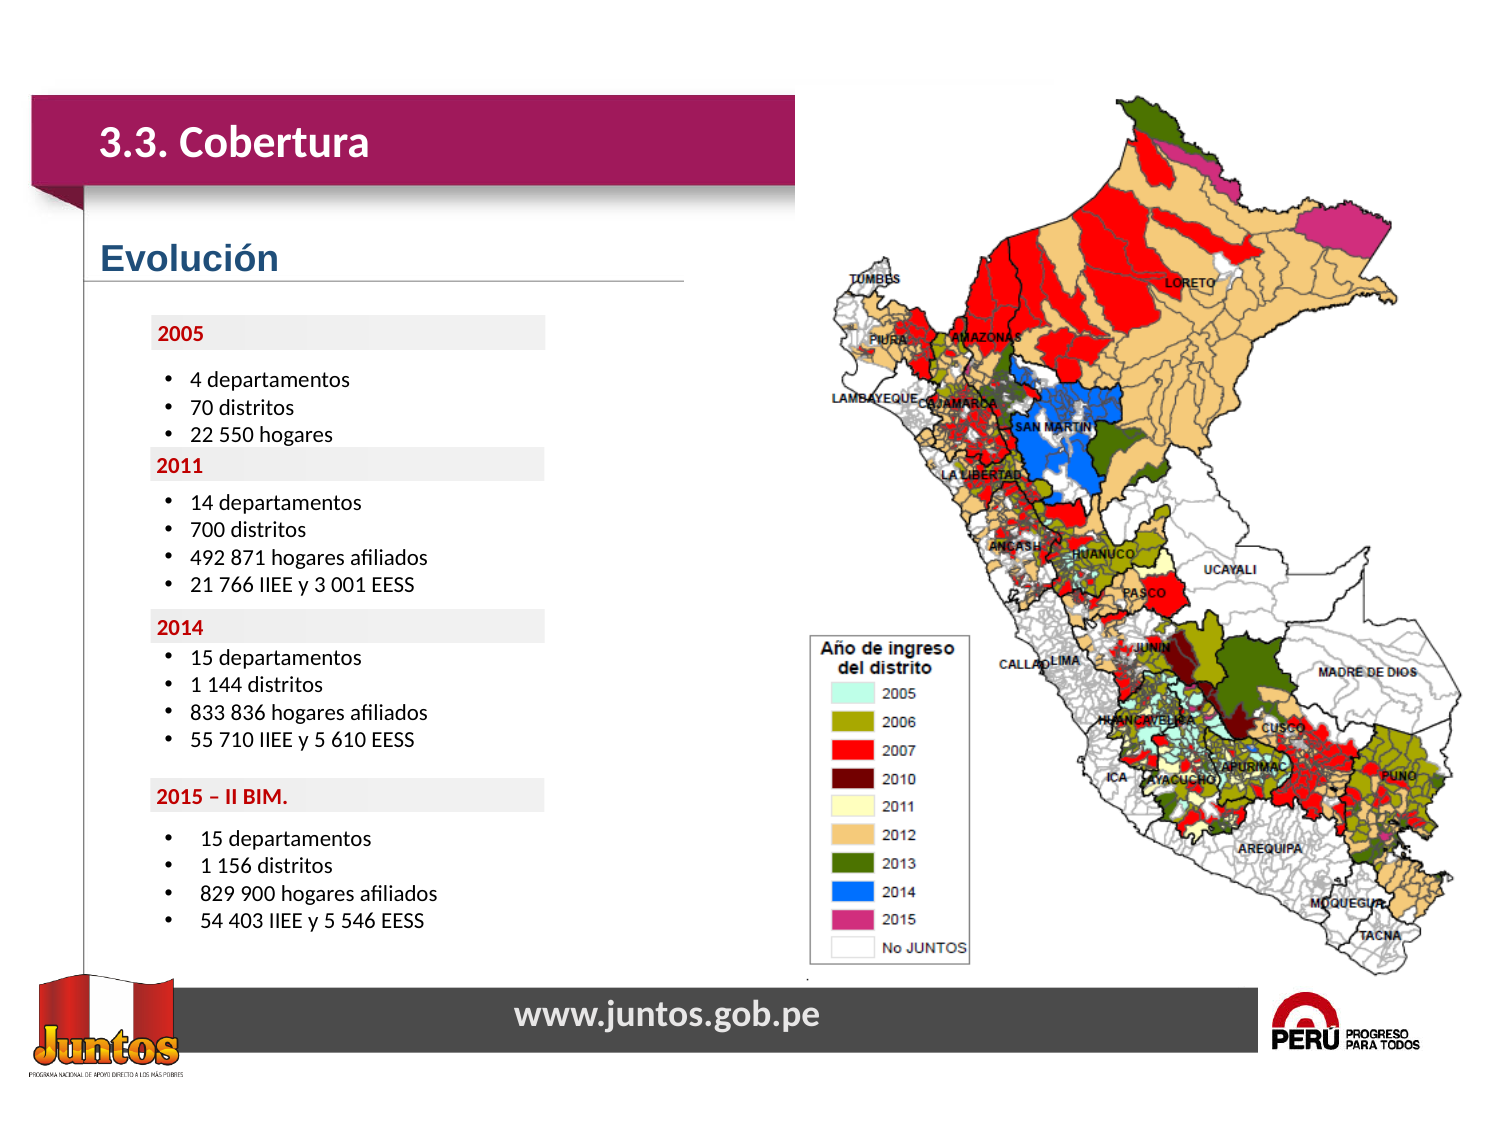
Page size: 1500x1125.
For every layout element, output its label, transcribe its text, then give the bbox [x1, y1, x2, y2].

text_box 15 departamentos 1 156 distritos 829 900 hogares afiliados 54 403 IIEE y 5 546 EESS [151, 816, 455, 940]
text_box 2005 [151, 315, 546, 350]
text_box 2014 [150, 609, 545, 643]
picture [0, 0, 1500, 1125]
text_box 3.3. Cobertura [85, 104, 795, 173]
text_box Evolución [87, 227, 595, 286]
text_box 2015 – II BIM. [150, 778, 545, 812]
text_box 4 departamentos 70 distritos 22 550 hogares 14 departamentos 700 distritos 492 871 hogares afiliados 21 766 IIEE y 3 001 EESS 15 departamentos 1 144 distritos 833 836 hogares afiliados 55 710 IIEE y 5 610 EESS [151, 358, 627, 759]
text_box 2011 [150, 447, 545, 481]
